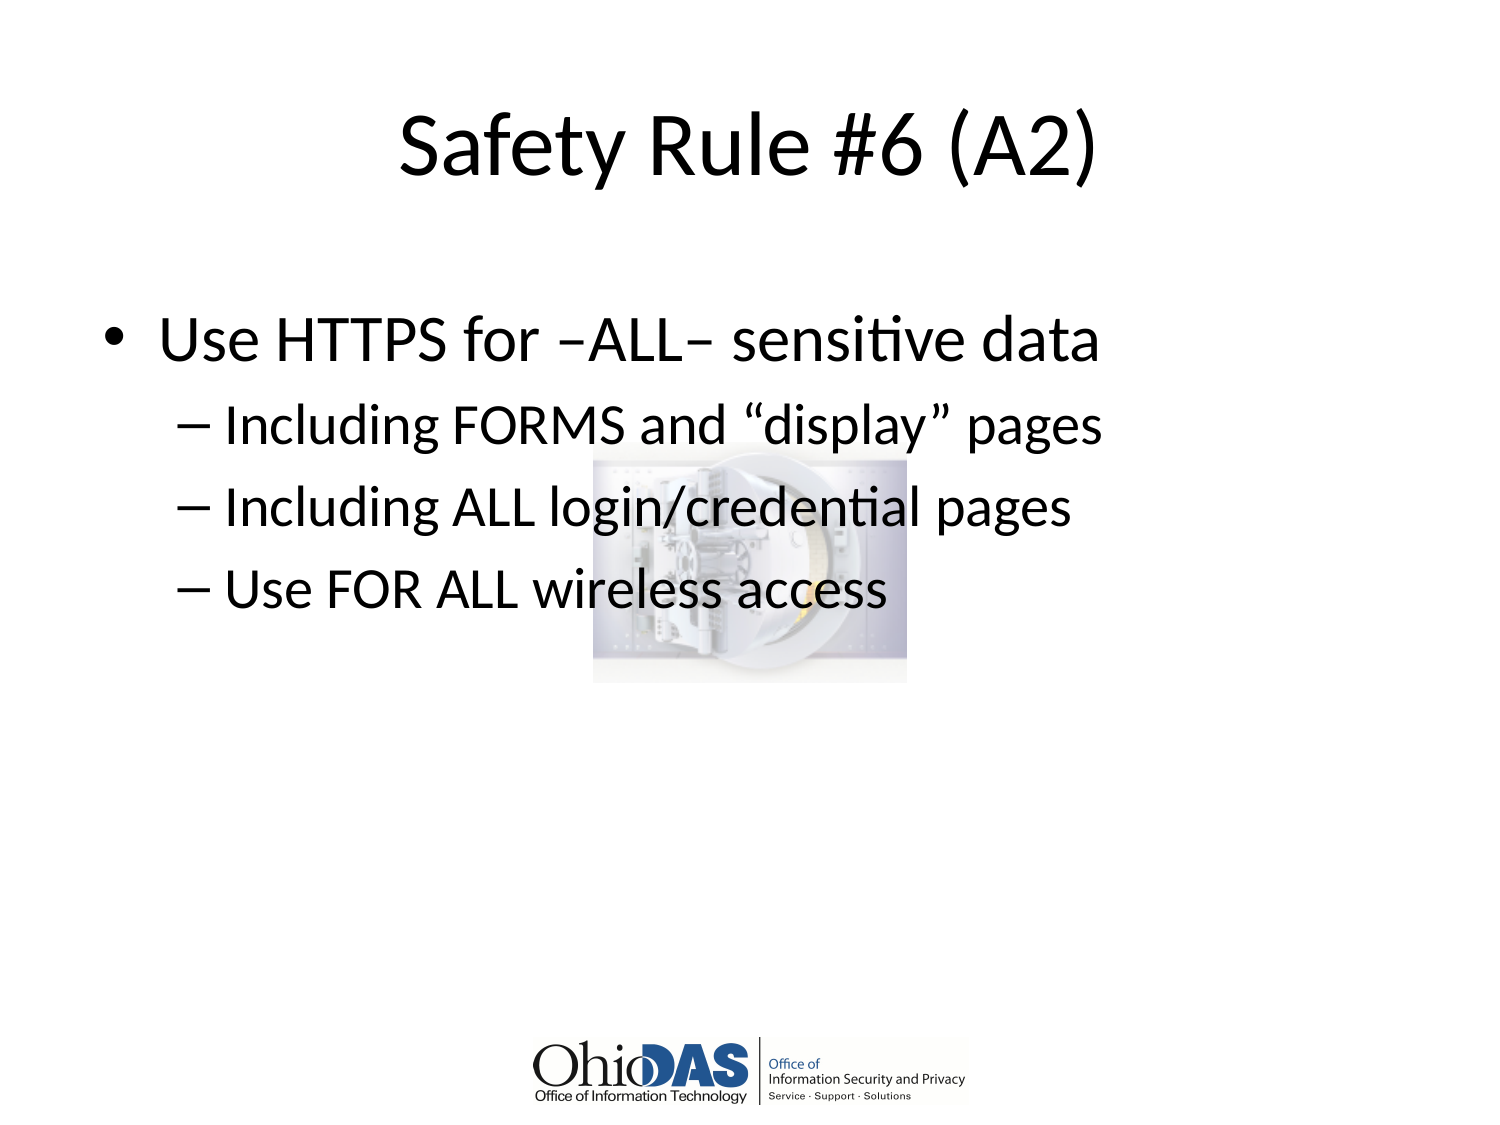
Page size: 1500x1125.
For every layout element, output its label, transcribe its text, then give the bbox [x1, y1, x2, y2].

title Safety Rule #6 (A2) [75, 45, 1425, 233]
list Use HTTPS for –ALL– sensitive data Including FORMS and “display” pages Including ALL login/credential pages Use FOR ALL wireless access [87, 287, 1425, 1013]
picture [533, 1037, 969, 1105]
